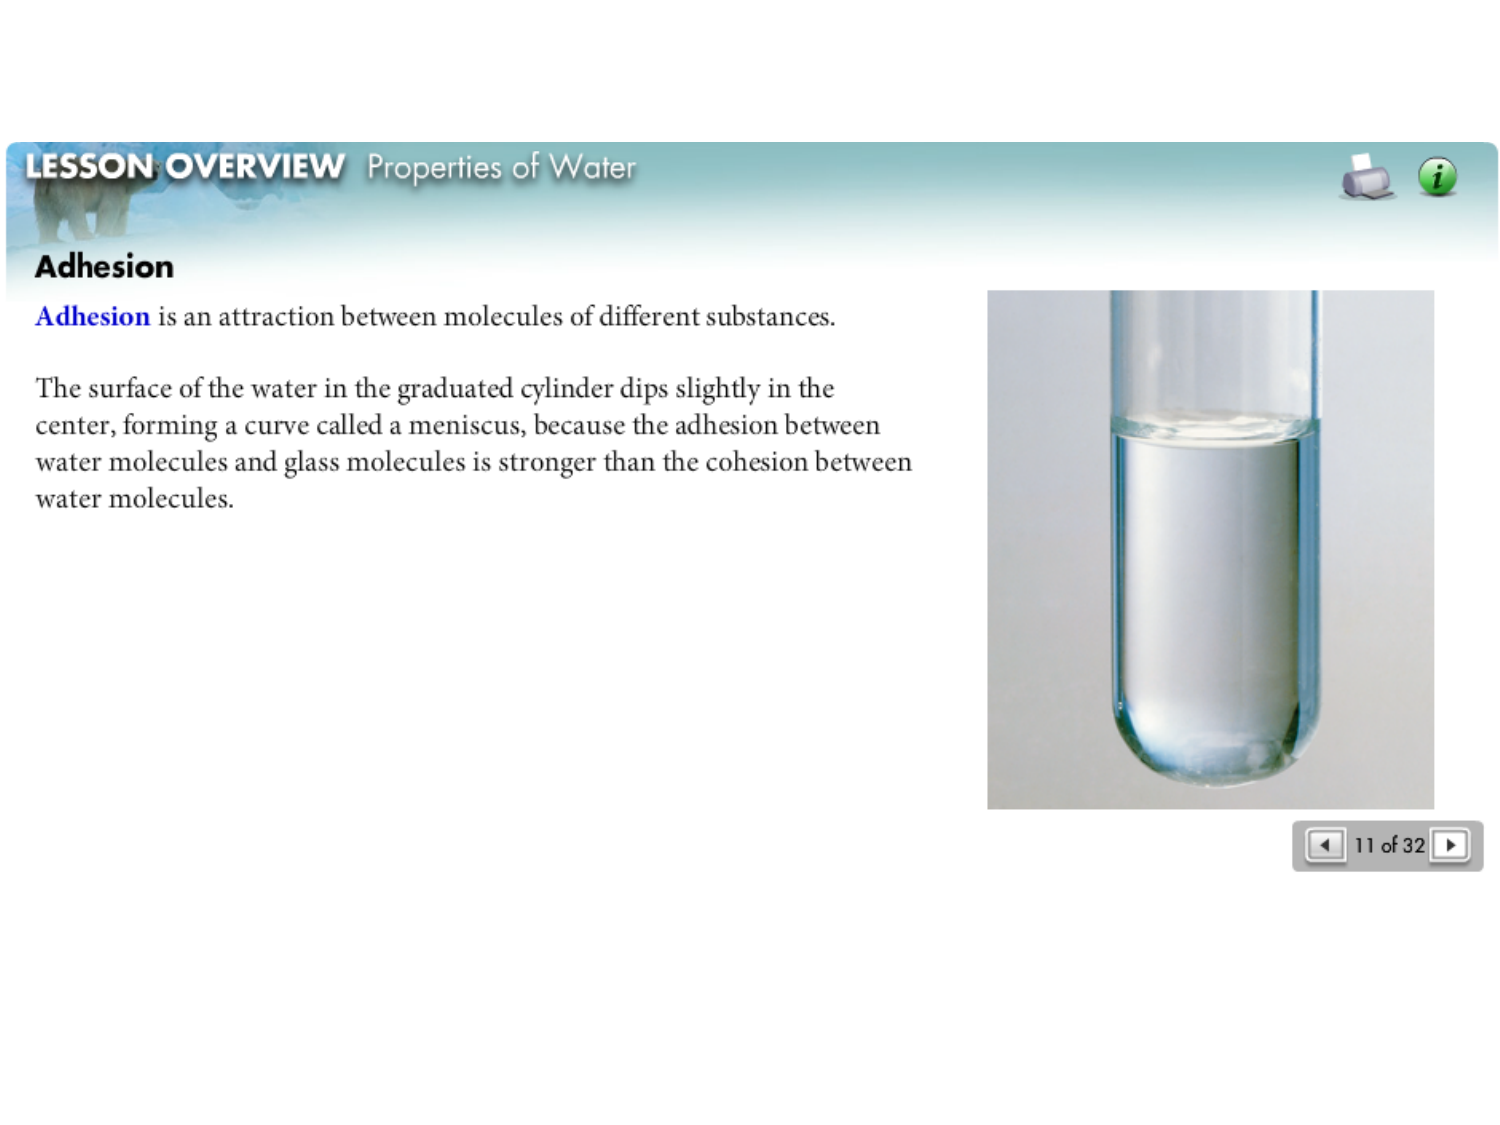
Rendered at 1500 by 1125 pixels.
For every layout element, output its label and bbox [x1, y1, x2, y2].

picture [0, 142, 1500, 880]
